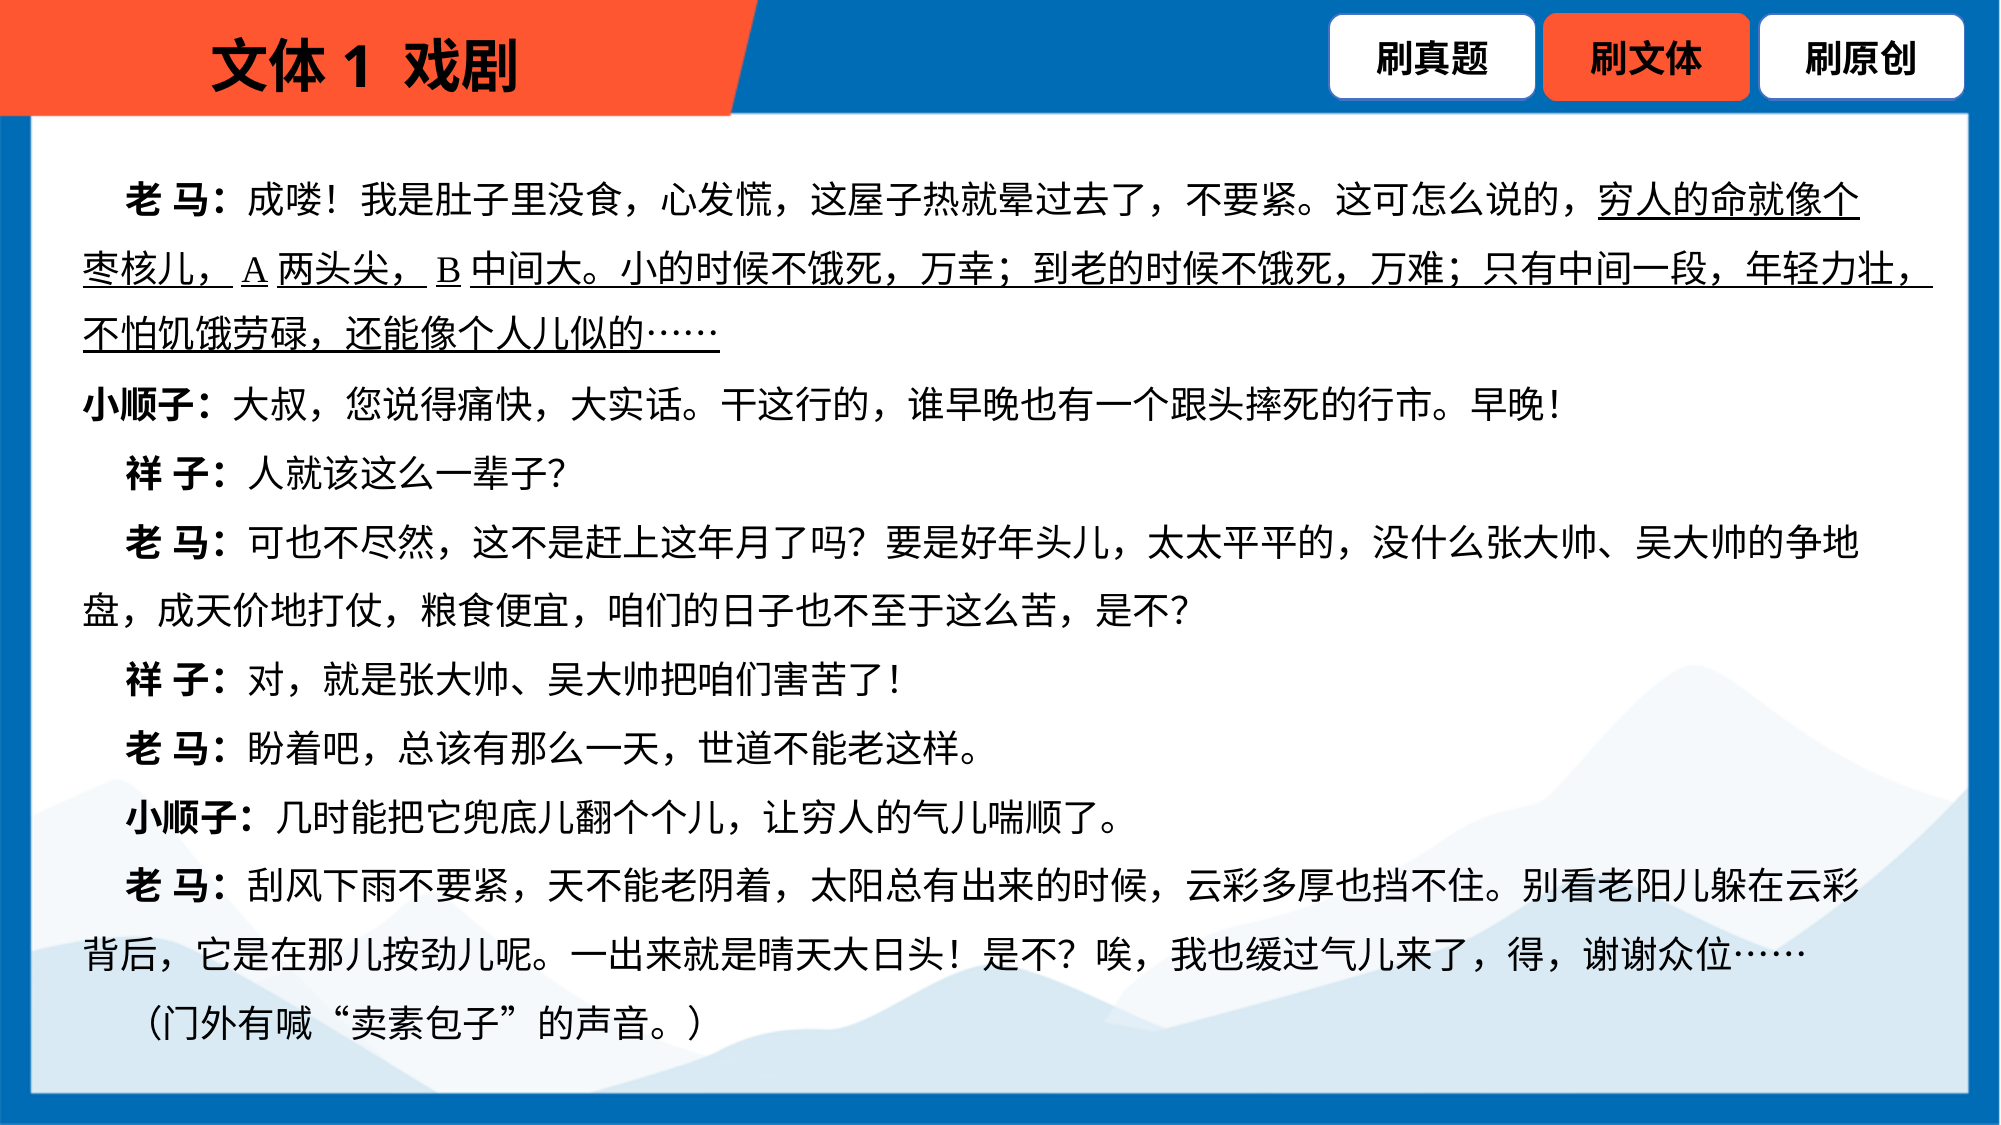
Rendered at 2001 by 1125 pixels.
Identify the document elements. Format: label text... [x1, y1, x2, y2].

text_box 老 马：成喽！我是肚子里没食，心发慌，这屋子热就晕过去了，不要紧。这可怎么说的，穷人的命就像个 枣核儿，A两头尖，B中间大。小的时候不饿死，万幸；到老的时候不饿死，万难；只有中间一段，年轻力壮， 不怕饥饿劳碌，还能像个人儿似的…… [82, 152, 1917, 345]
picture [0, 0, 2000, 1125]
text_box 小顺子：大叔，您说得痛快，大实话。干这行的，谁早晚也有一个跟头摔死的行市。早晚！ 祥 子：人就该这么一辈子？ 老 马：可也不尽然，这不是赶上这年月了吗？要是好年头儿，太太平平的，没什么张大帅、吴大帅的争地 盘，成天价地打仗，粮食便宜，咱们的日子也不至于这么苦，是不？ 祥 子：对，就是张大帅、吴大帅把咱们害苦了！ 老 马：盼着吧，总该有那么一天，世道不能老这样。 小顺子：几时能把它兜底儿翻个个儿，让穷人的气儿喘顺了。 老 马：刮风下雨不要紧，天不能老阴着，太阳总有出来的时候，云彩多厚也挡不住。别看老阳儿躲在云彩 背后，它是在那儿按劲儿呢。一出来就是晴天大日头！是不？唉，我也缓过气儿来了，得，谢谢众位…… （门外有喊“卖素包子”的声音。） [82, 357, 1917, 1045]
